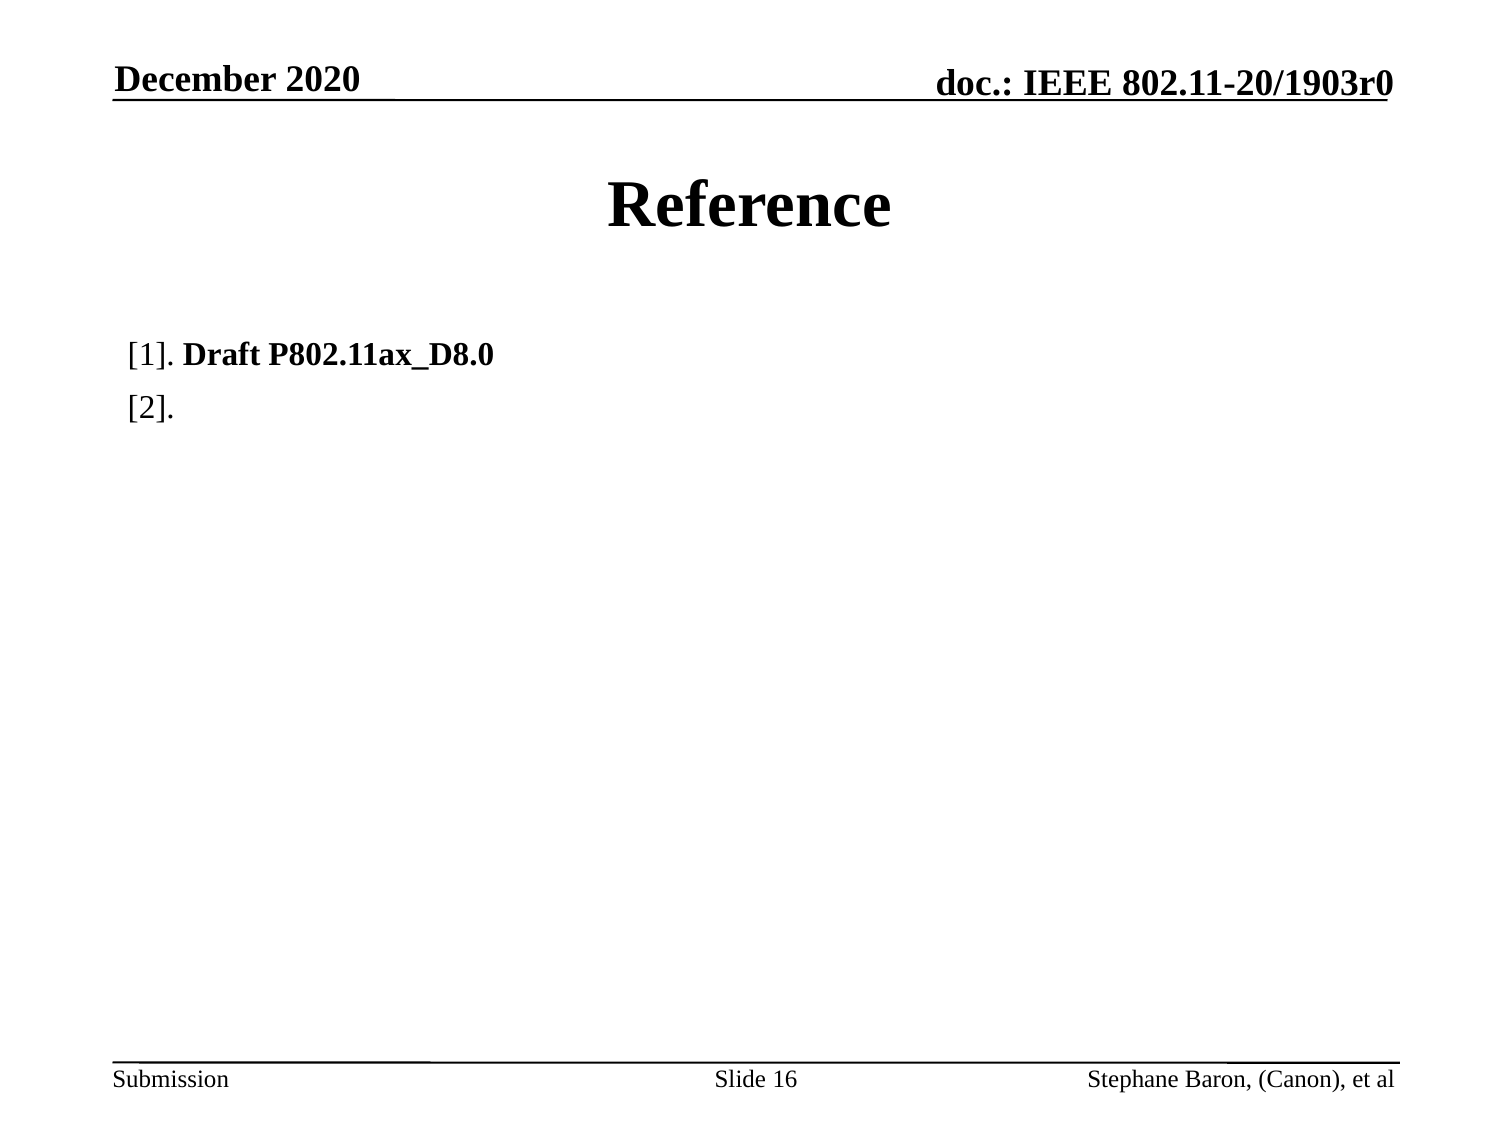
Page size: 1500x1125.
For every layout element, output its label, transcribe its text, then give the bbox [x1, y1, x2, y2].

slide_number Slide 16 [712, 1061, 800, 1123]
title Reference [112, 112, 1388, 288]
list [1]. Draft P802.11ax_D8.0 [2]. [112, 324, 1388, 1000]
footer Stephane Baron, (Canon), et al [878, 1061, 1402, 1093]
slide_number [114, 54, 423, 100]
